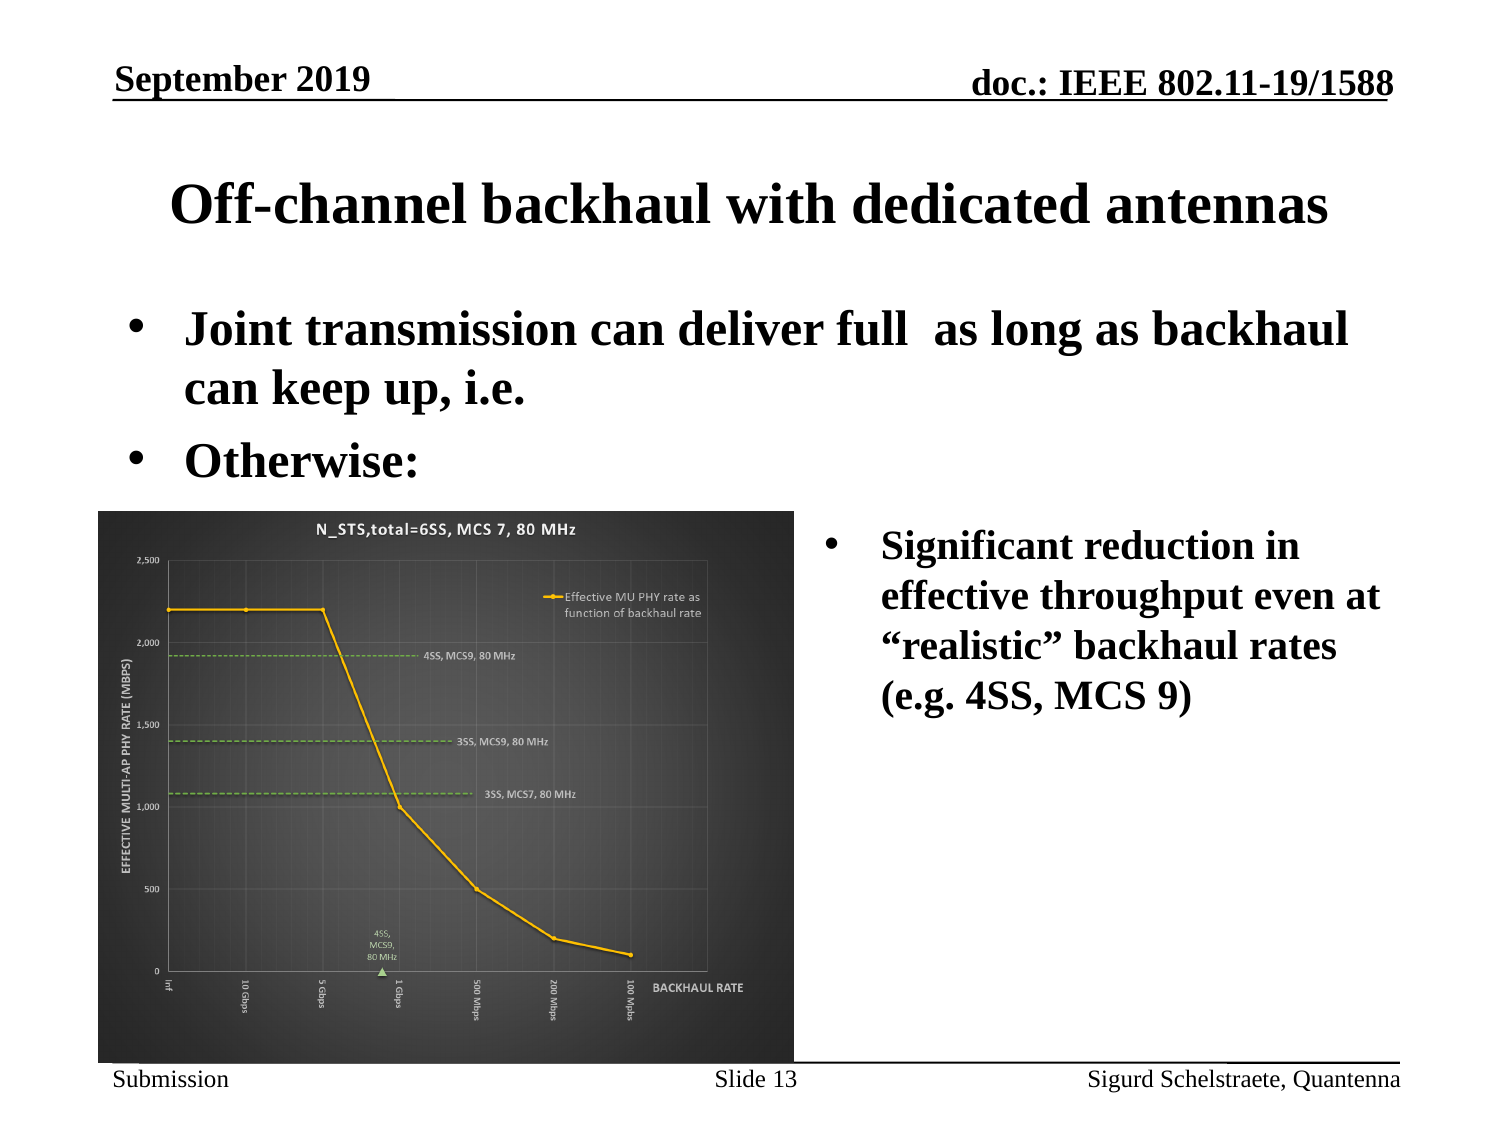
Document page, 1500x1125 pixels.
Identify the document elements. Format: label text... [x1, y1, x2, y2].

title Off-channel backhaul with dedicated antennas [112, 112, 1388, 288]
text_box Significant reduction in effective throughput even at “realistic” backhaul rates (e.g. 4SS, MCS 9) [809, 510, 1428, 838]
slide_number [114, 54, 423, 100]
picture [97, 510, 794, 1063]
footer Sigurd Schelstraete, Quantenna [878, 1061, 1402, 1093]
slide_number Slide 13 [712, 1061, 800, 1123]
